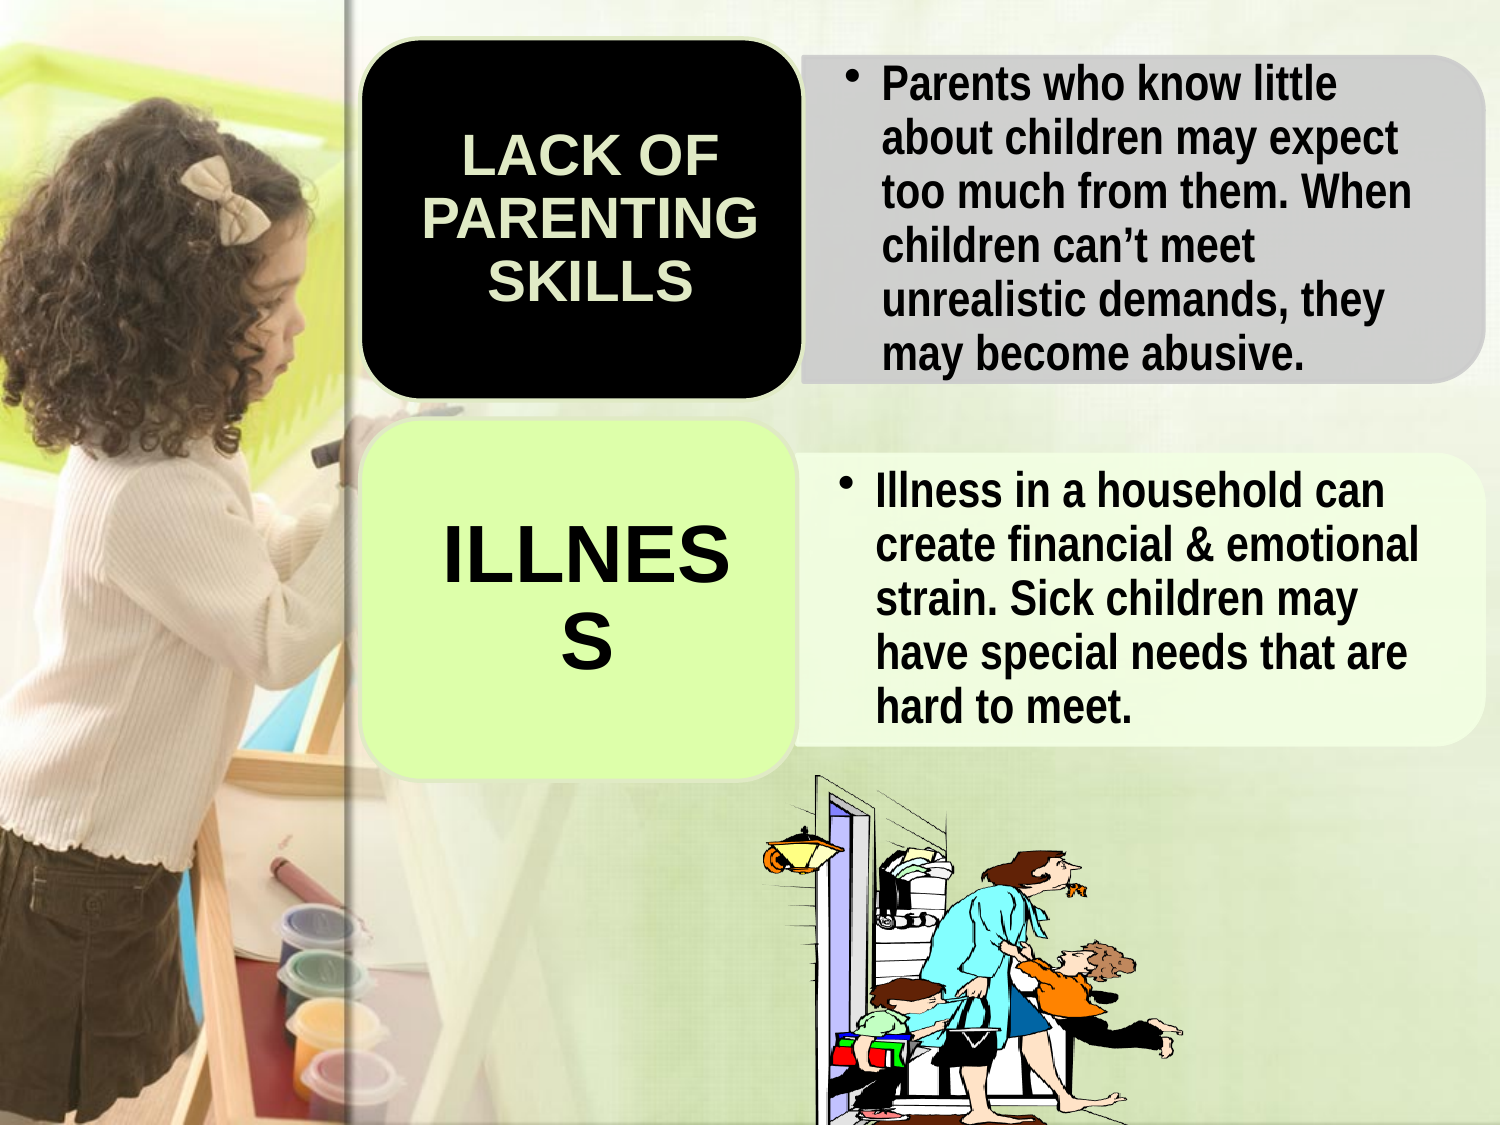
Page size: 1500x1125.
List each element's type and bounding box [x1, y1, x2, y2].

list [359, 37, 1485, 781]
picture [0, 0, 1500, 1125]
